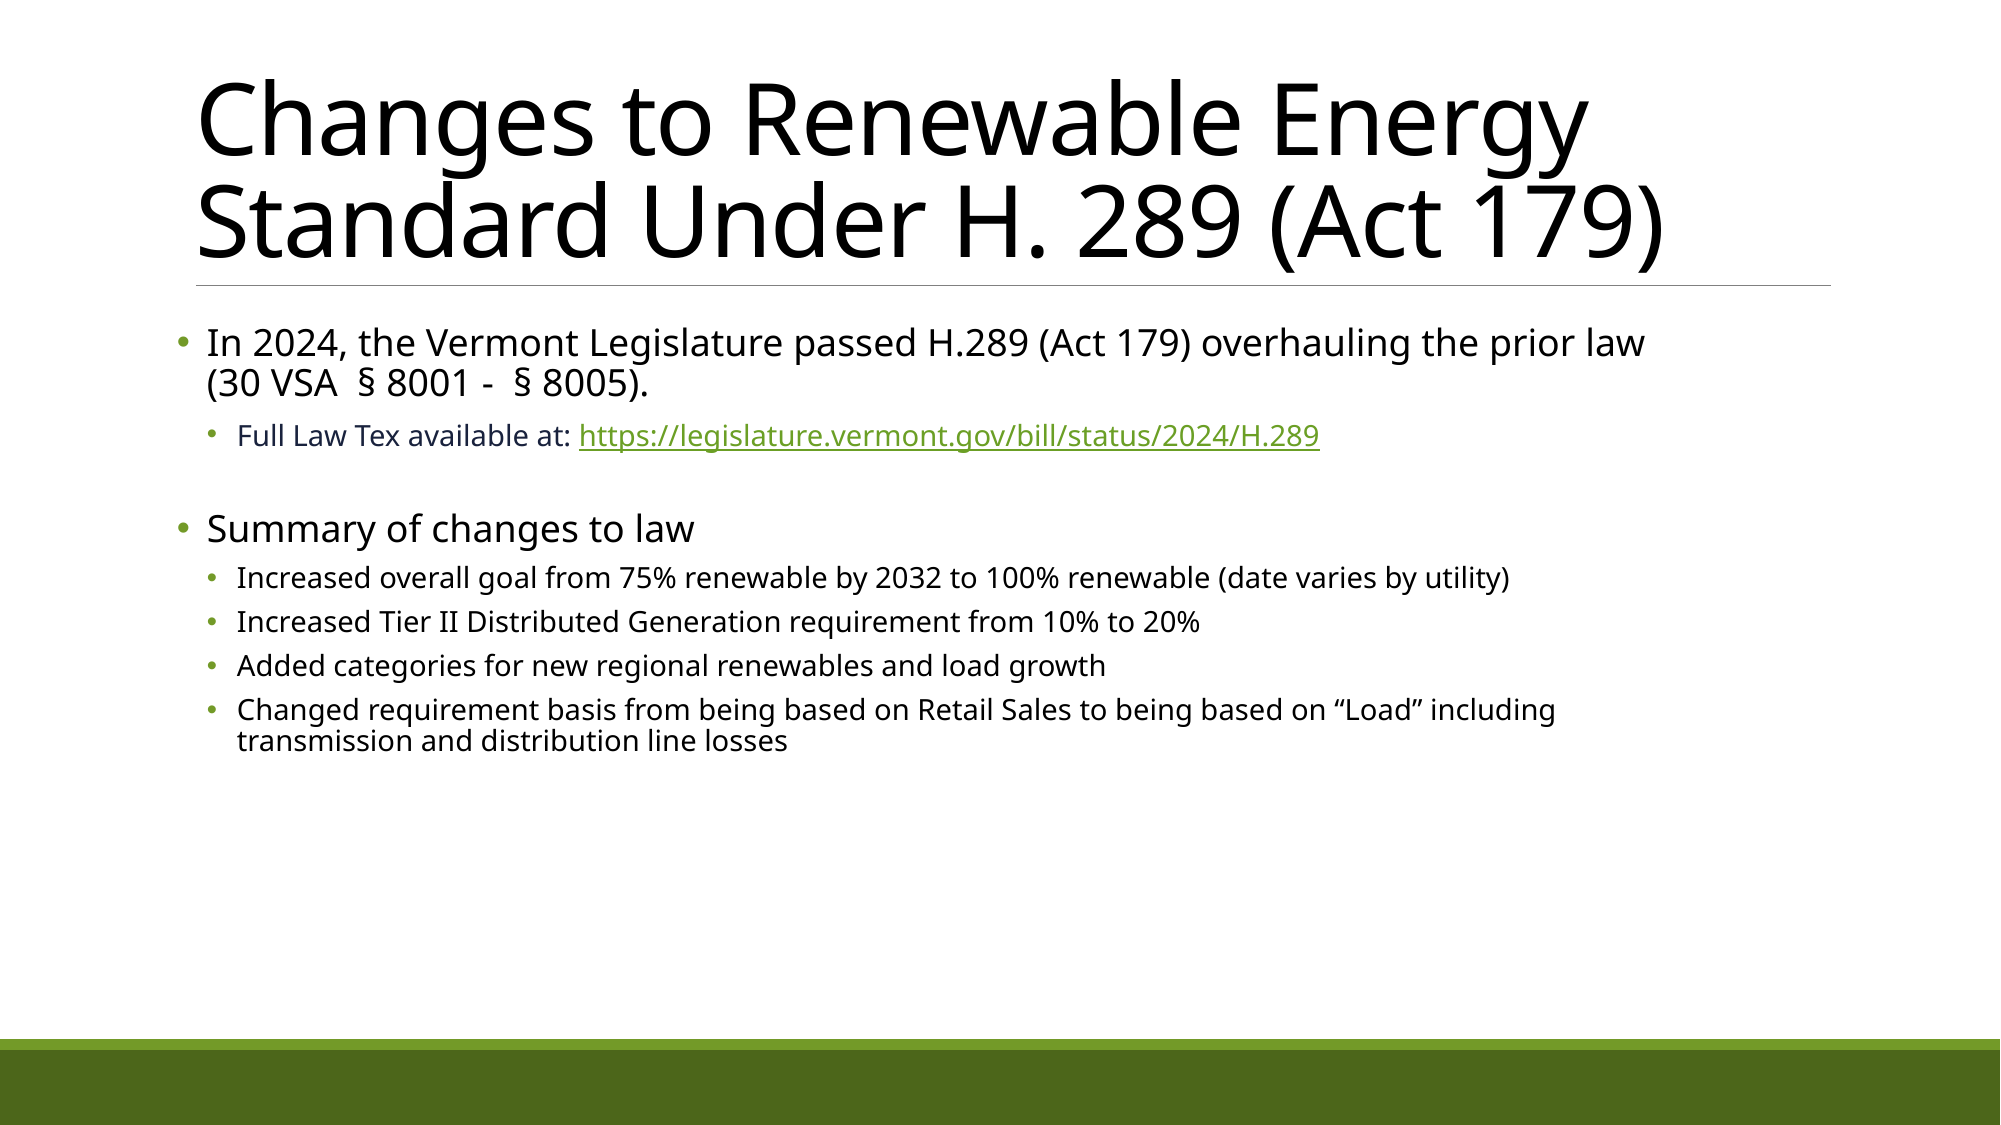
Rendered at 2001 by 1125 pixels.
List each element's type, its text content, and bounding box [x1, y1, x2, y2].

list In 2024, the Vermont Legislature passed H.289 (Act 179) overhauling the prior law (30 VSA § 8001 - § 8005). Full Law Tex available at: https://legislature.vermont.gov/bill/status/2024/H.289 Summary of changes to law Increased overall goal from 75% renewable by 2032 to 100% renewable (date varies by utility) Increased Tier II Distributed Generation requirement from 10% to 20% Added categories for new regional renewables and load growth Changed requirement basis from being based on Retail Sales to being based on “Load” including transmission and distribution line losses [143, 316, 1682, 968]
title Changes to Renewable Energy Standard Under H. 289 (Act 179) [180, 47, 1830, 285]
